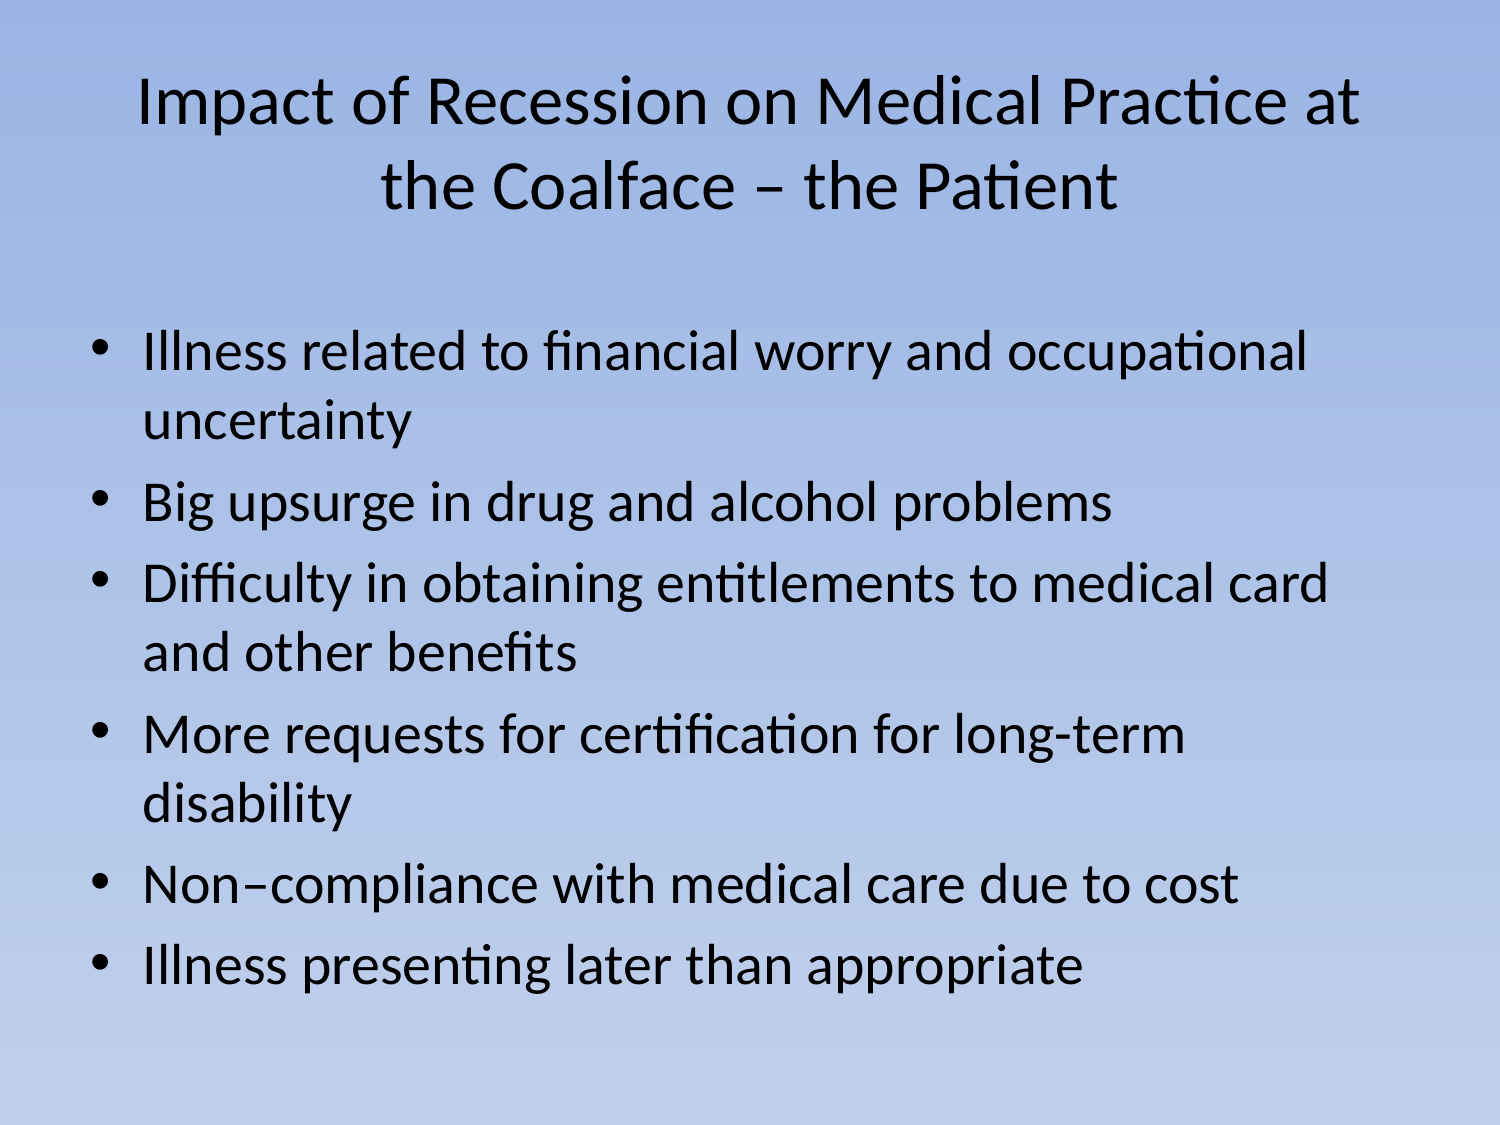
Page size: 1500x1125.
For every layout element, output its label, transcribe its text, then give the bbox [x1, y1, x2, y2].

title Impact of Recession on Medical Practice at the Coalface – the Patient [75, 45, 1425, 233]
list Illness related to financial worry and occupational uncertainty Big upsurge in drug and alcohol problems Difficulty in obtaining entitlements to medical card and other benefits More requests for certification for long-term disability Non–compliance with medical care due to cost Illness presenting later than appropriate [75, 304, 1425, 1005]
